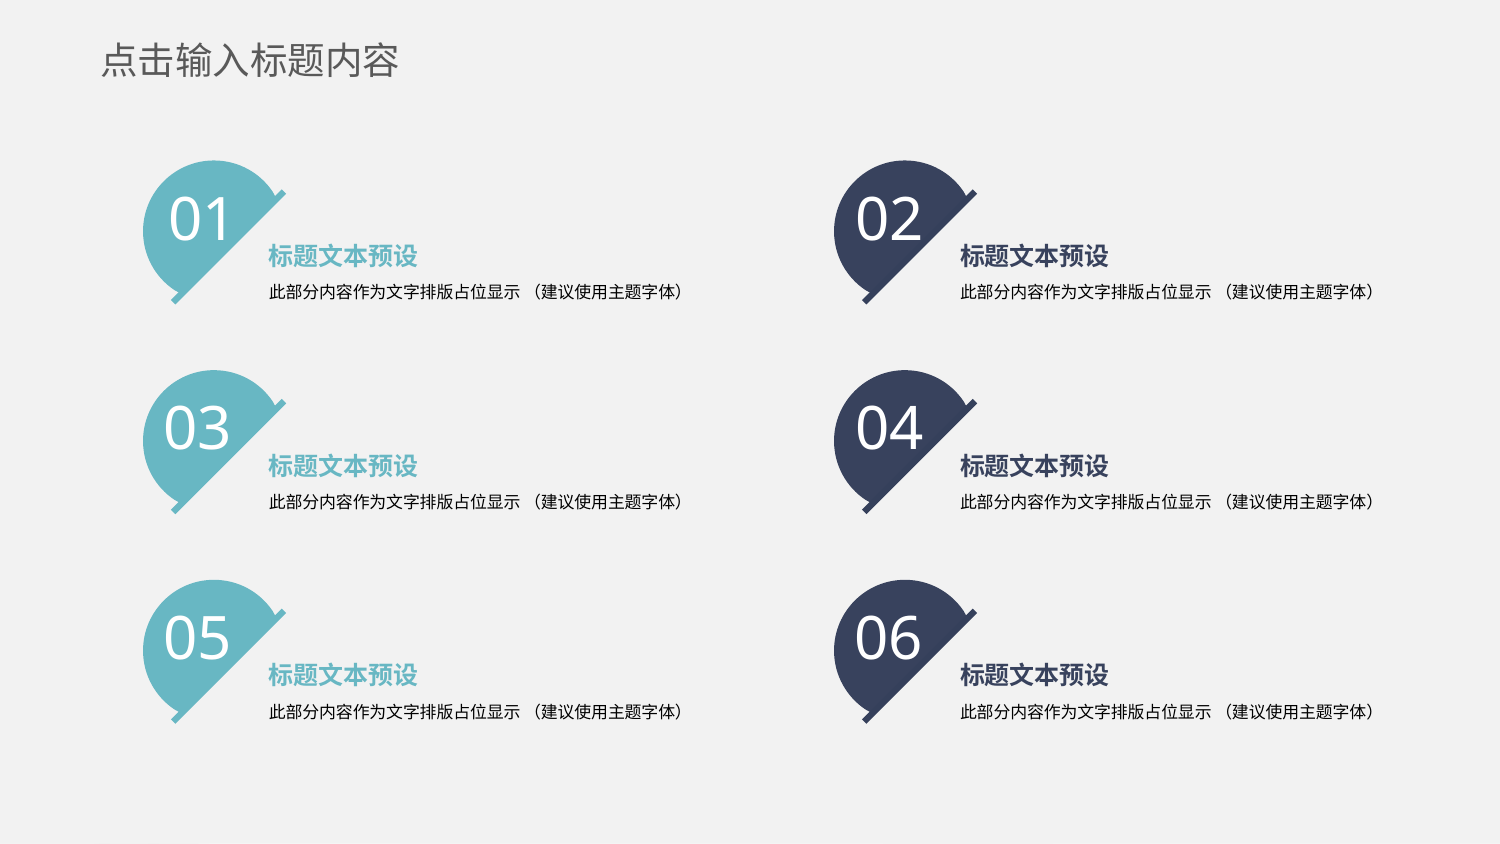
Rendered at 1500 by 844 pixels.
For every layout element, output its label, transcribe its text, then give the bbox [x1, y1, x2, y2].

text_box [833, 369, 1389, 521]
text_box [142, 579, 698, 730]
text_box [142, 369, 698, 521]
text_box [833, 579, 1389, 730]
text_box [833, 160, 1389, 311]
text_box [142, 160, 698, 311]
text_box 点击输入标题内容 [100, 28, 450, 91]
